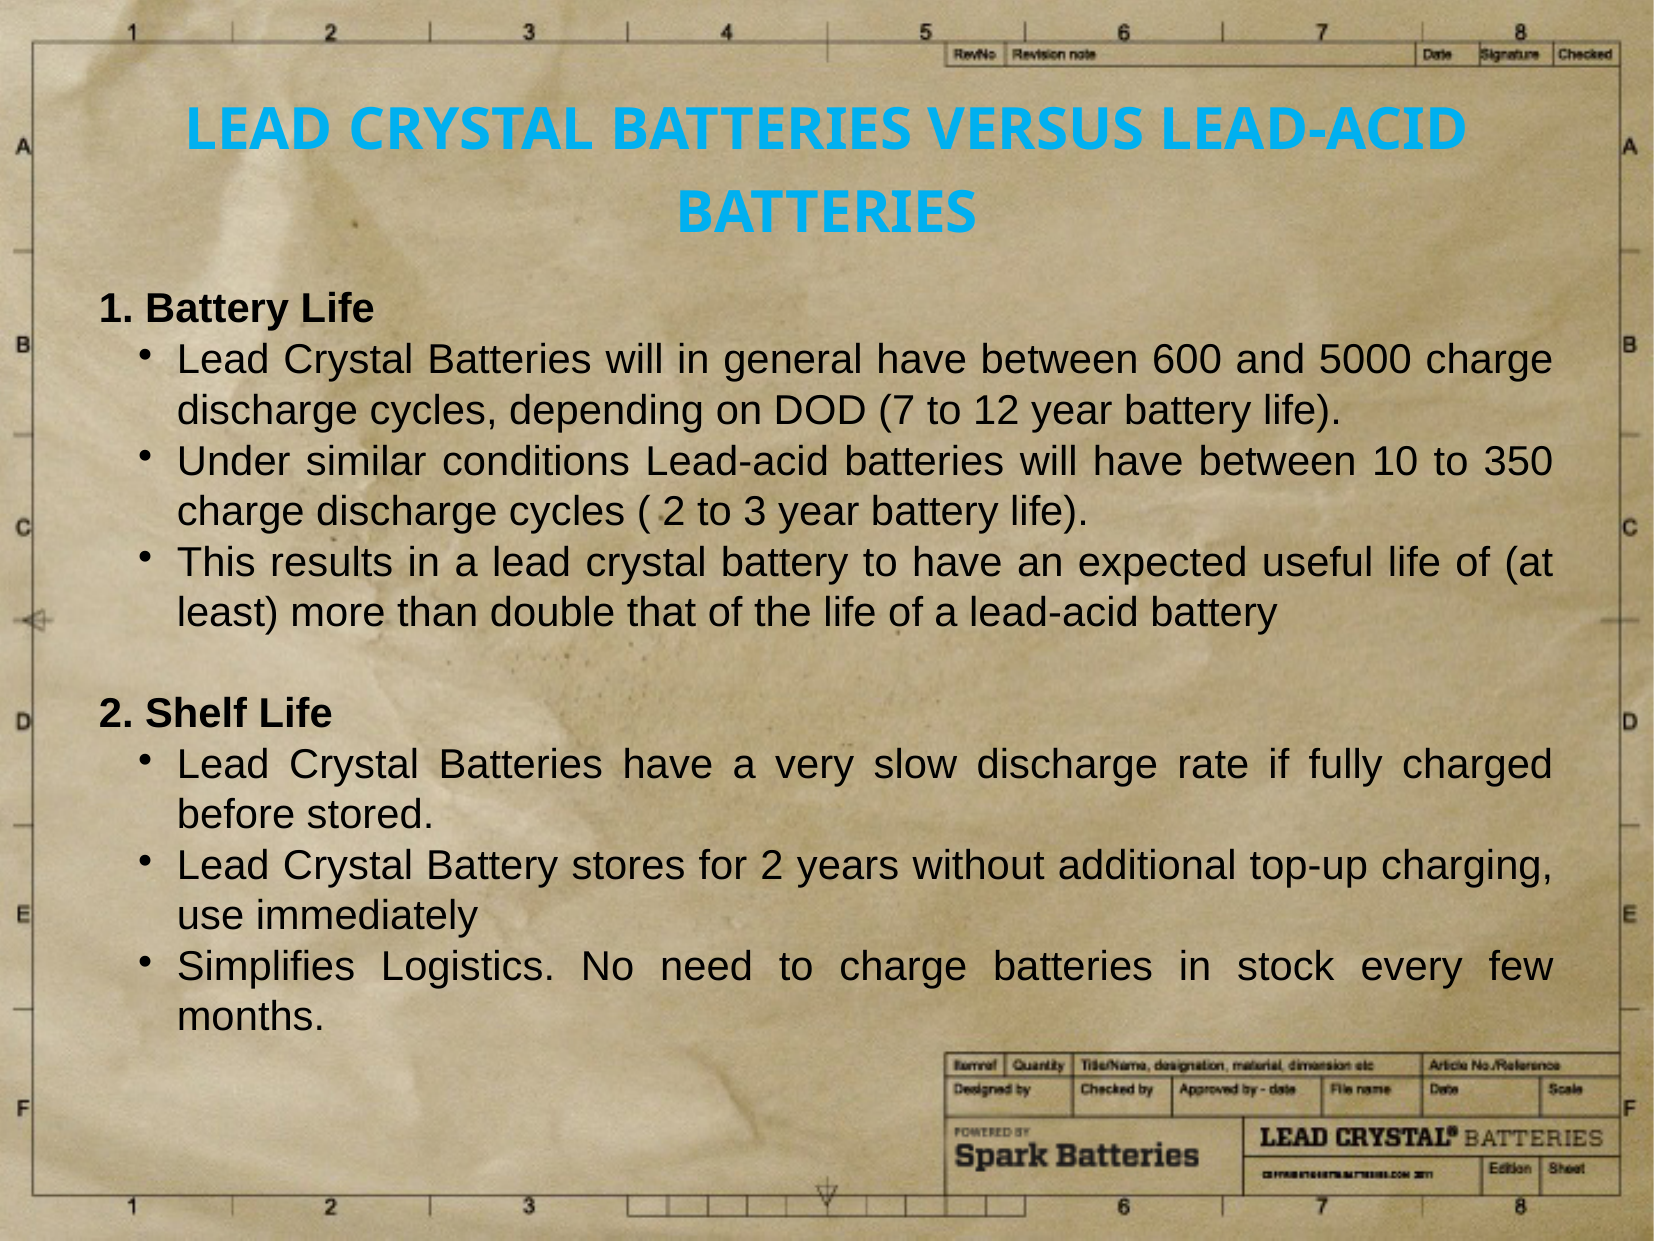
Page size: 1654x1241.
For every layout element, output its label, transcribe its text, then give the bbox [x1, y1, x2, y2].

text_box LEAD CRYSTAL BATTERIES VERSUS LEAD-ACID BATTERIES 1. Battery Life Lead Crystal Batteries will in general have between 600 and 5000 charge discharge cycles, depending on DOD (7 to 12 year battery life). Under similar conditions Lead-acid batteries will have between 10 to 350 charge discharge cycles ( 2 to 3 year battery life). This results in a lead crystal battery to have an expected useful life of (at least) more than double that of the life of a lead-acid battery 2. Shelf Life Lead Crystal Batteries have a very slow discharge rate if fully charged before stored. Lead Crystal Battery stores for 2 years without additional top-up charging, use immediately Simplifies Logistics. No need to charge batteries in stock every few months. [82, 70, 1571, 1135]
picture [0, 0, 1654, 1241]
